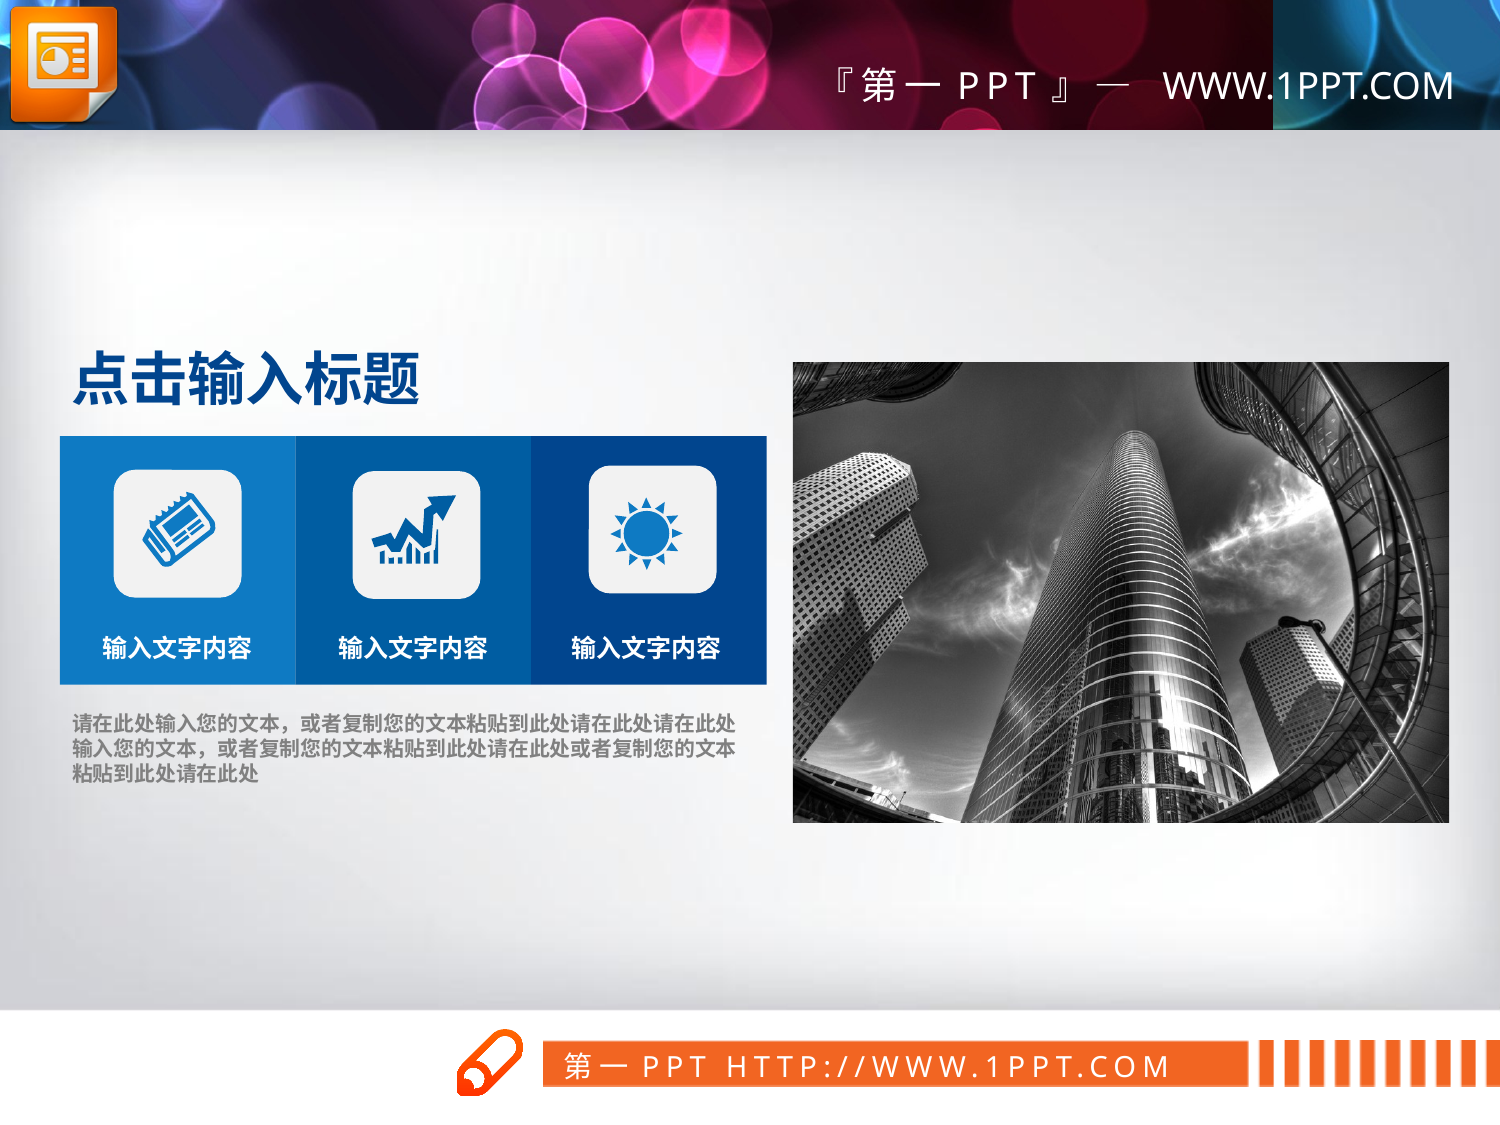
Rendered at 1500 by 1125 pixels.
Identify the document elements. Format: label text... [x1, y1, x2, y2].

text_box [530, 435, 767, 685]
picture [543, 1040, 1500, 1087]
text_box 请在此处输入您的文本，或者复制您的文本粘贴到此处请在此处请在此处输入您的文本，或者复制您的文本粘贴到此处请在此处或者复制您的文本粘贴到此处请在此处 [60, 705, 767, 792]
text_box 点击输入标题 [59, 336, 793, 418]
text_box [59, 435, 294, 685]
picture [0, 0, 1500, 1012]
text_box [295, 435, 529, 685]
